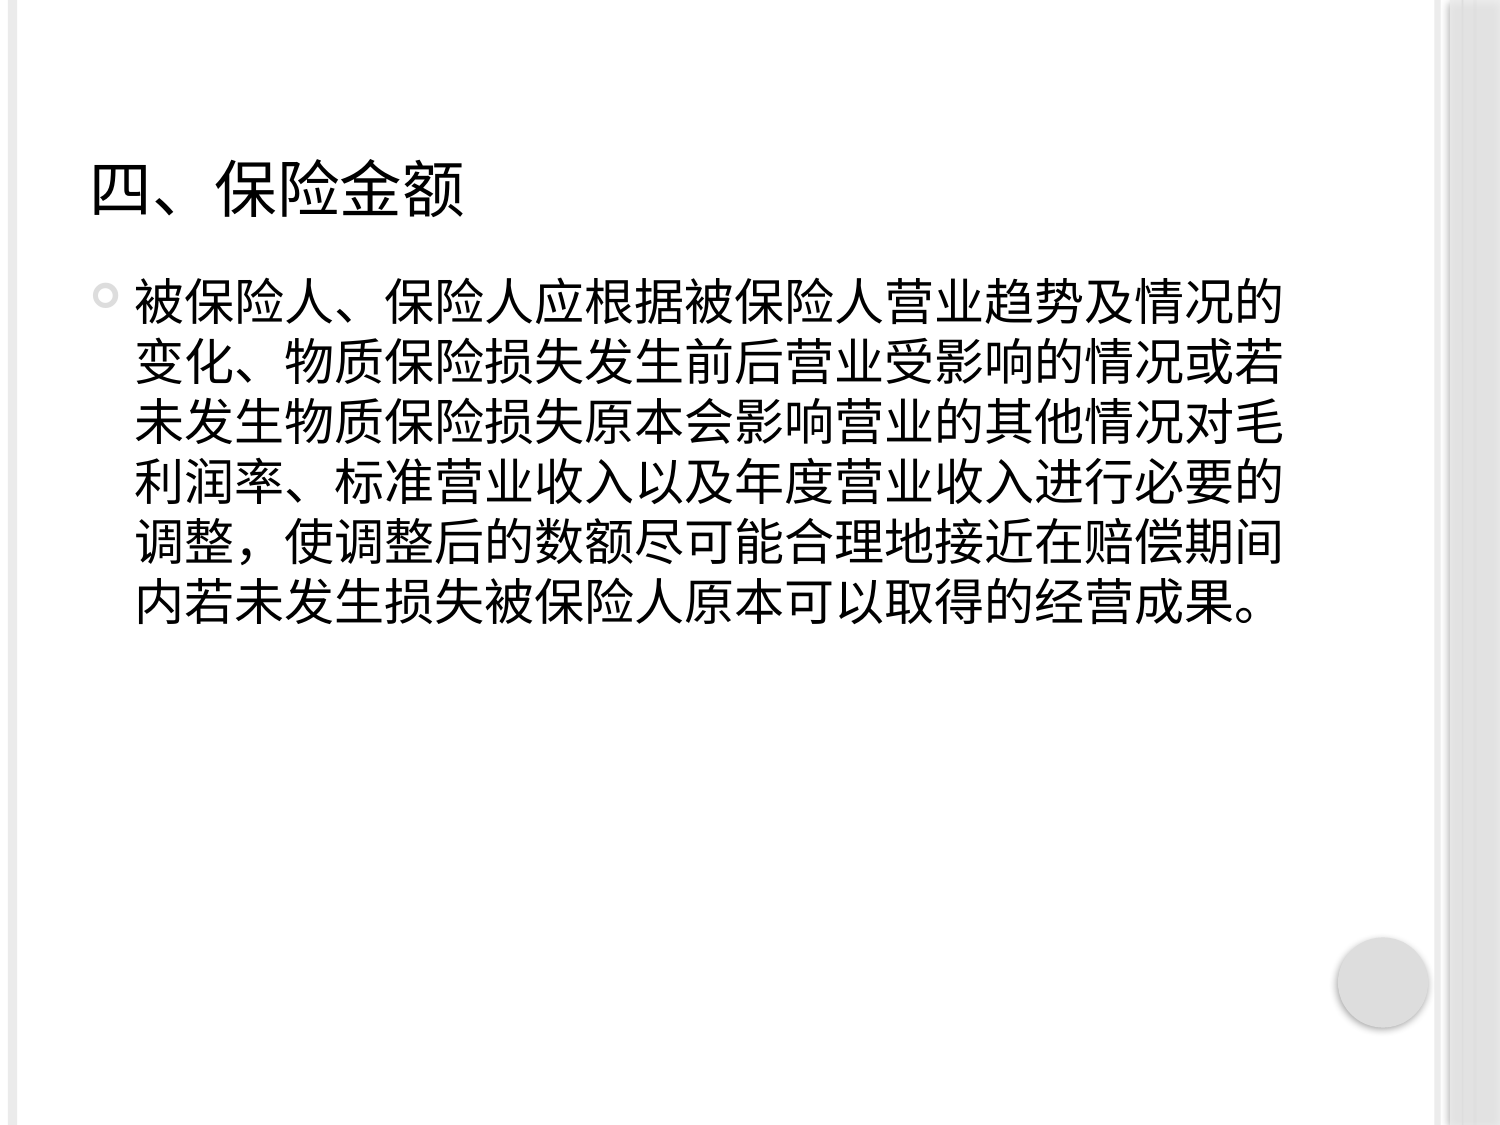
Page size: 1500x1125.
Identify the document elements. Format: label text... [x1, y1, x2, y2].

title 四、保险金额 [75, 45, 1300, 233]
list 被保险人、保险人应根据被保险人营业趋势及情况的变化、物质保险损失发生前后营业受影响的情况或若未发生物质保险损失原本会影响营业的其他情况对毛利润率、标准营业收入以及年度营业收入进行必要的调整，使调整后的数额尽可能合理地接近在赔偿期间内若未发生损失被保险人原本可以取得的经营成果。 [74, 262, 1301, 1063]
